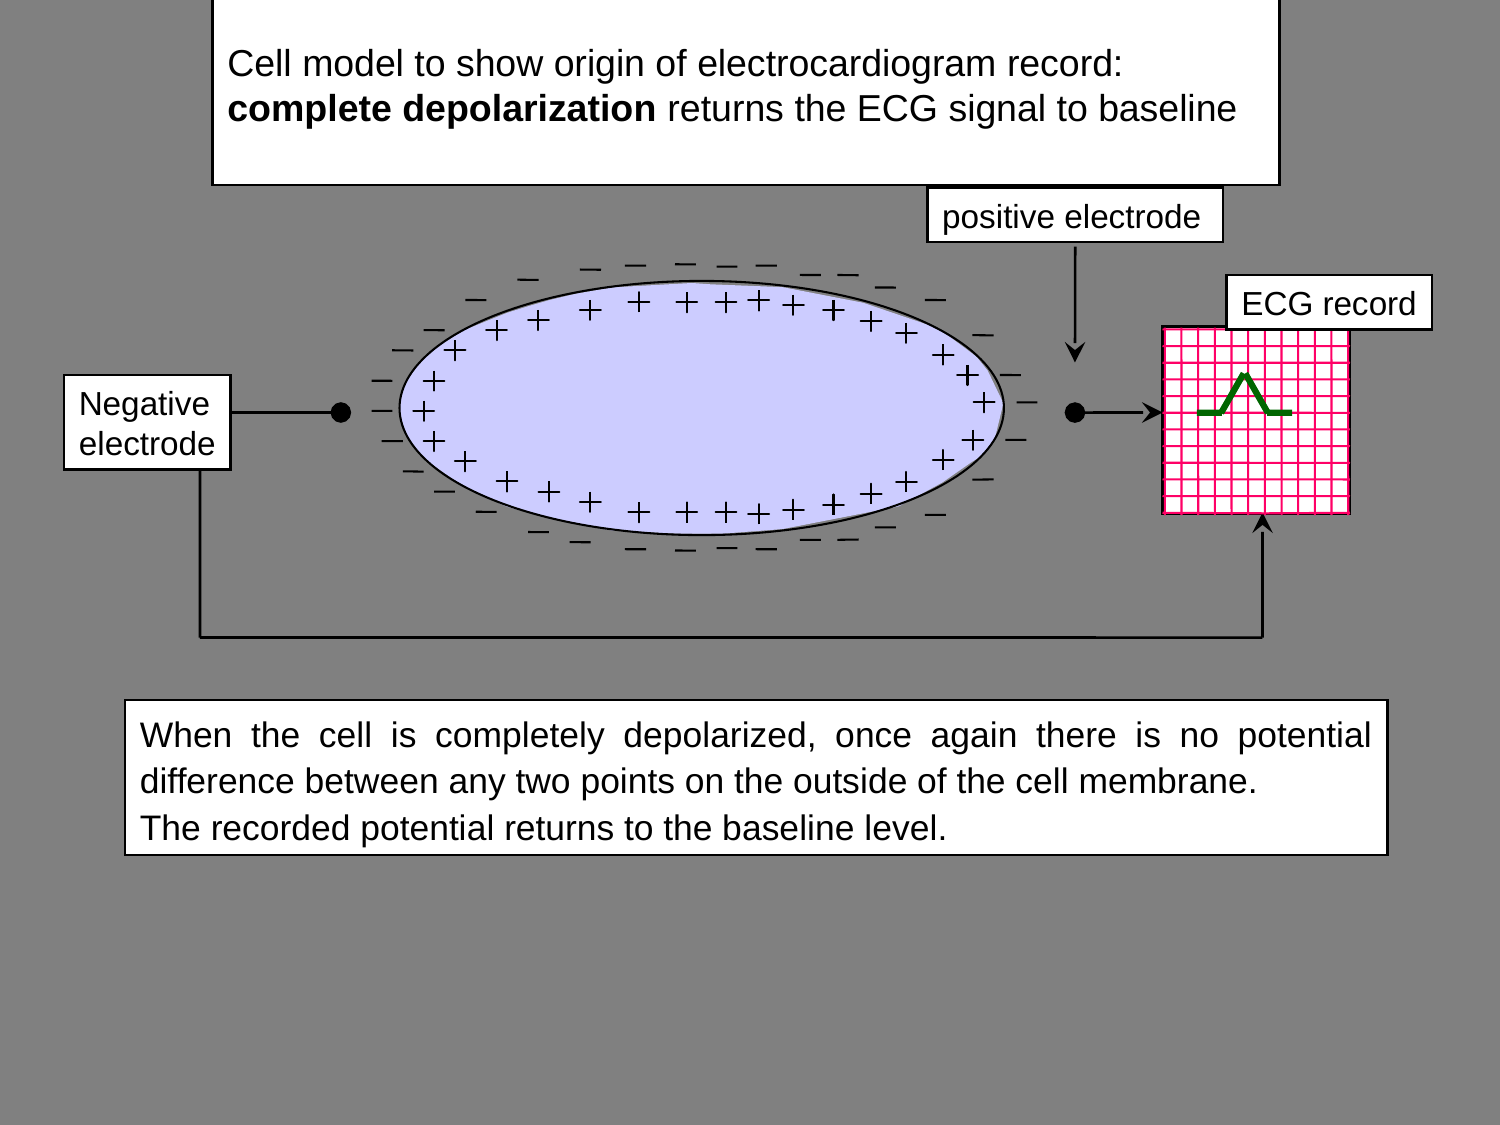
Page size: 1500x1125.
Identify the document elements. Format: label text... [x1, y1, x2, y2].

title Cell model to show origin of electrocardiogram record: complete depolarization returns the ECG signal to baseline [211, 0, 1281, 185]
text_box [62, 187, 1435, 638]
text_box When the cell is completely depolarized, once again there is no potential difference between any two points on the outside of the cell membrane. The recorded potential returns to the baseline level. [124, 699, 1388, 855]
